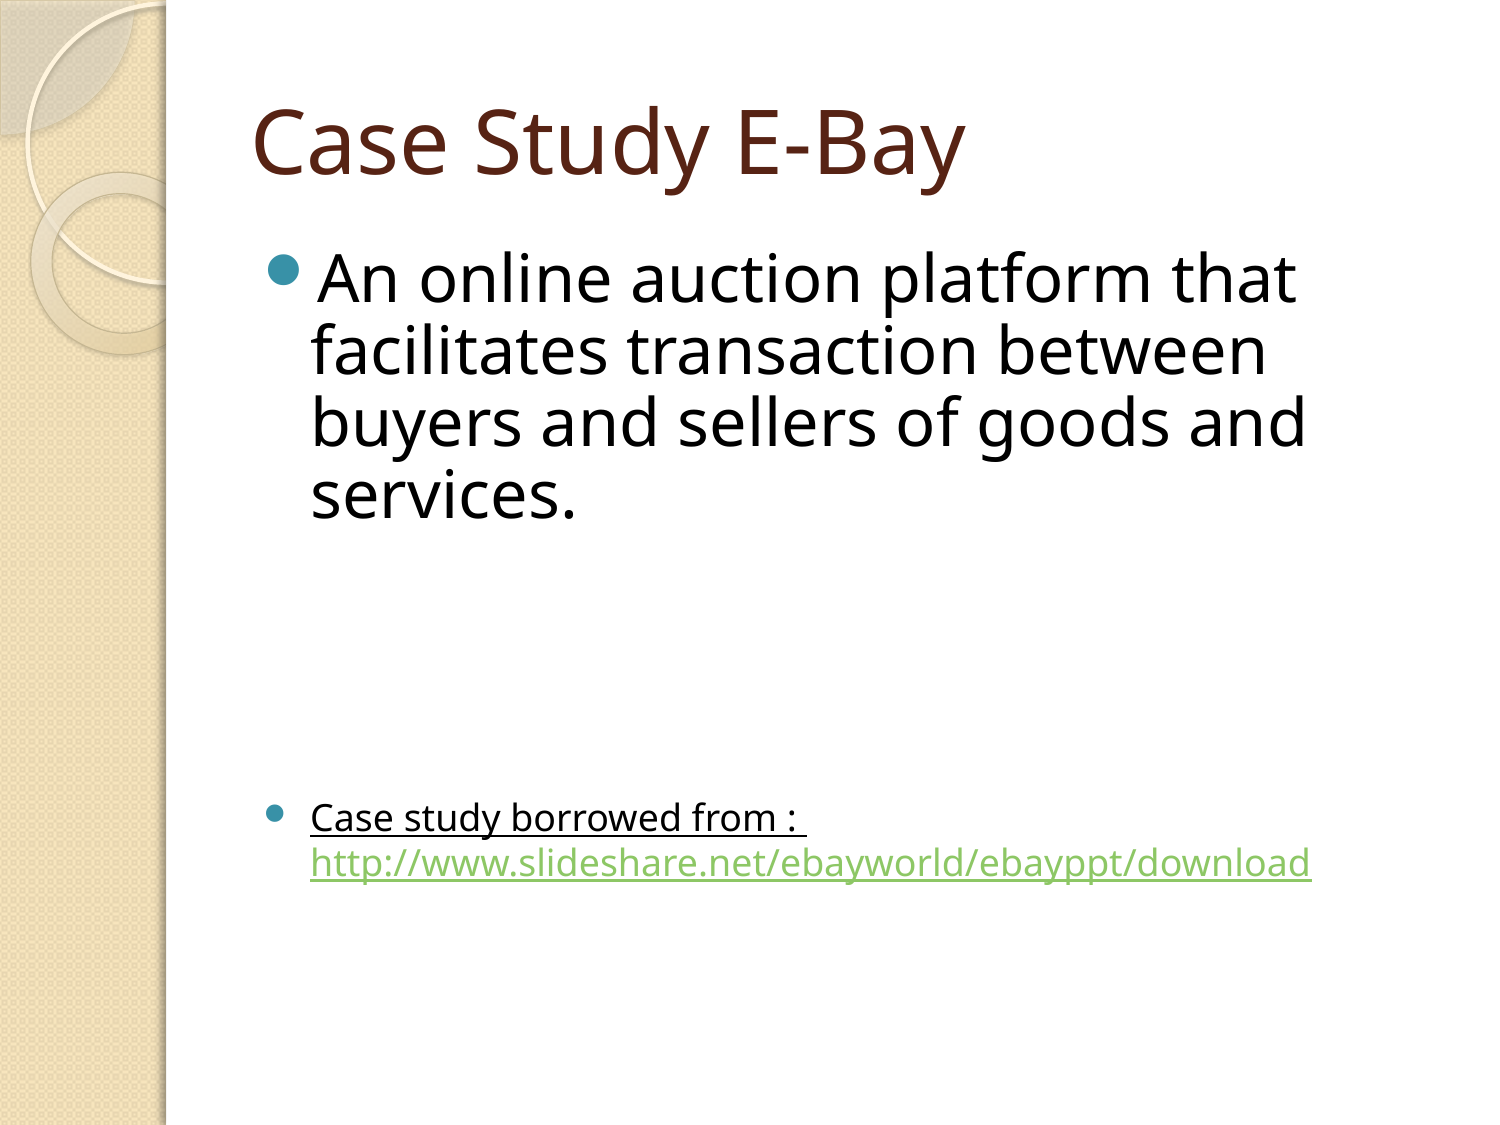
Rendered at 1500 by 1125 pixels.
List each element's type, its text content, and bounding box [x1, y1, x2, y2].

title Case Study E-Bay [235, 45, 1466, 233]
list An online auction platform that facilitates transaction between buyers and sellers of goods and services. Case study borrowed from : http://www.slideshare.net/ebayworld/ebayppt/download [235, 237, 1466, 1025]
